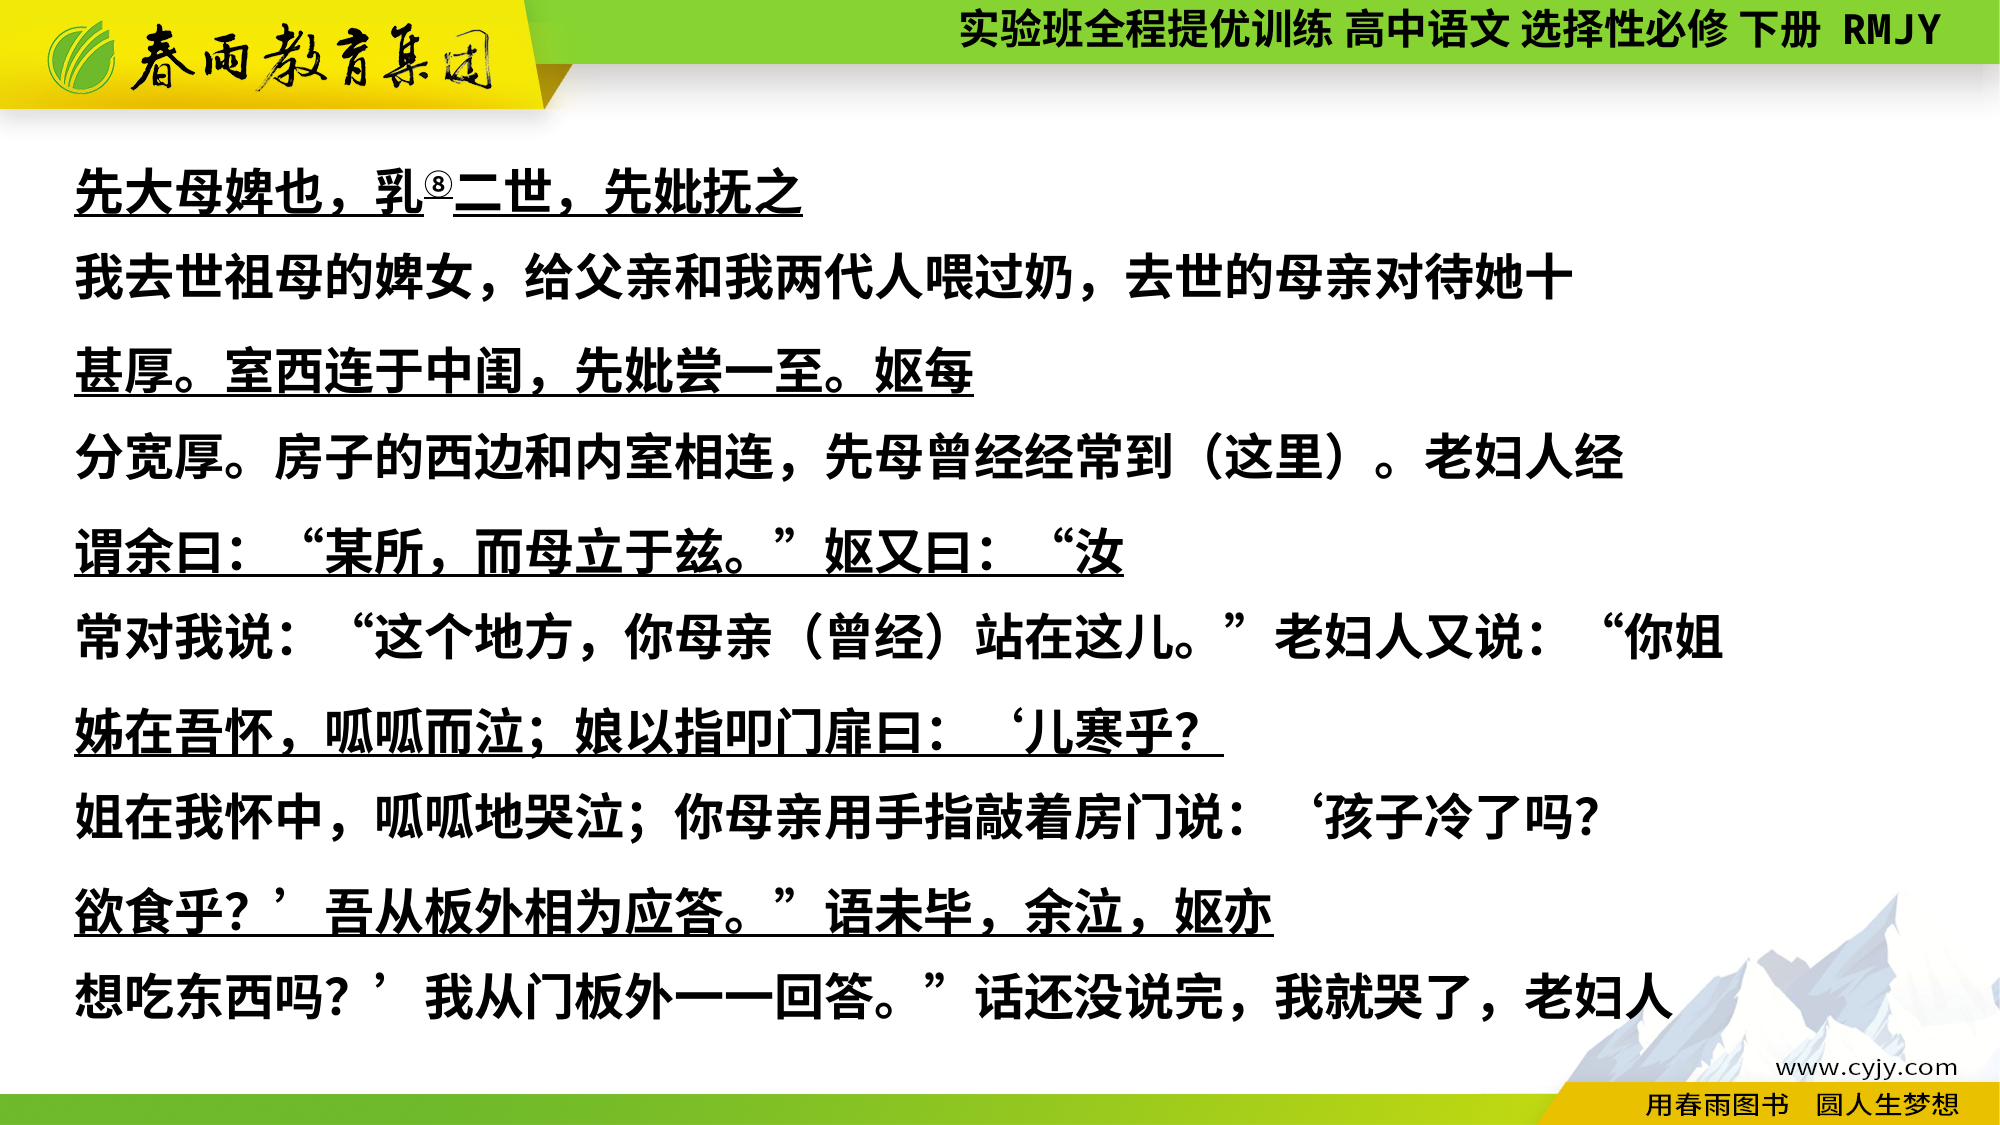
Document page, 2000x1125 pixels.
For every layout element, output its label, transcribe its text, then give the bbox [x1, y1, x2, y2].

picture [0, 0, 2000, 1125]
text_box 我去世祖母的婢女，给父亲和我两代人喂过奶，去世的母亲对待她十 分宽厚。房子的西边和内室相连，先母曾经经常到（这里）。老妇人经 常对我说：“这个地方，你母亲（曾经）站在这儿。”老妇人又说：“你姐 姐在我怀中，呱呱地哭泣；你母亲用手指敲着房门说：‘孩子冷了吗？ 想吃东西吗？’我从门板外一一回答。”话还没说完，我就哭了，老妇人 [59, 208, 1944, 1033]
